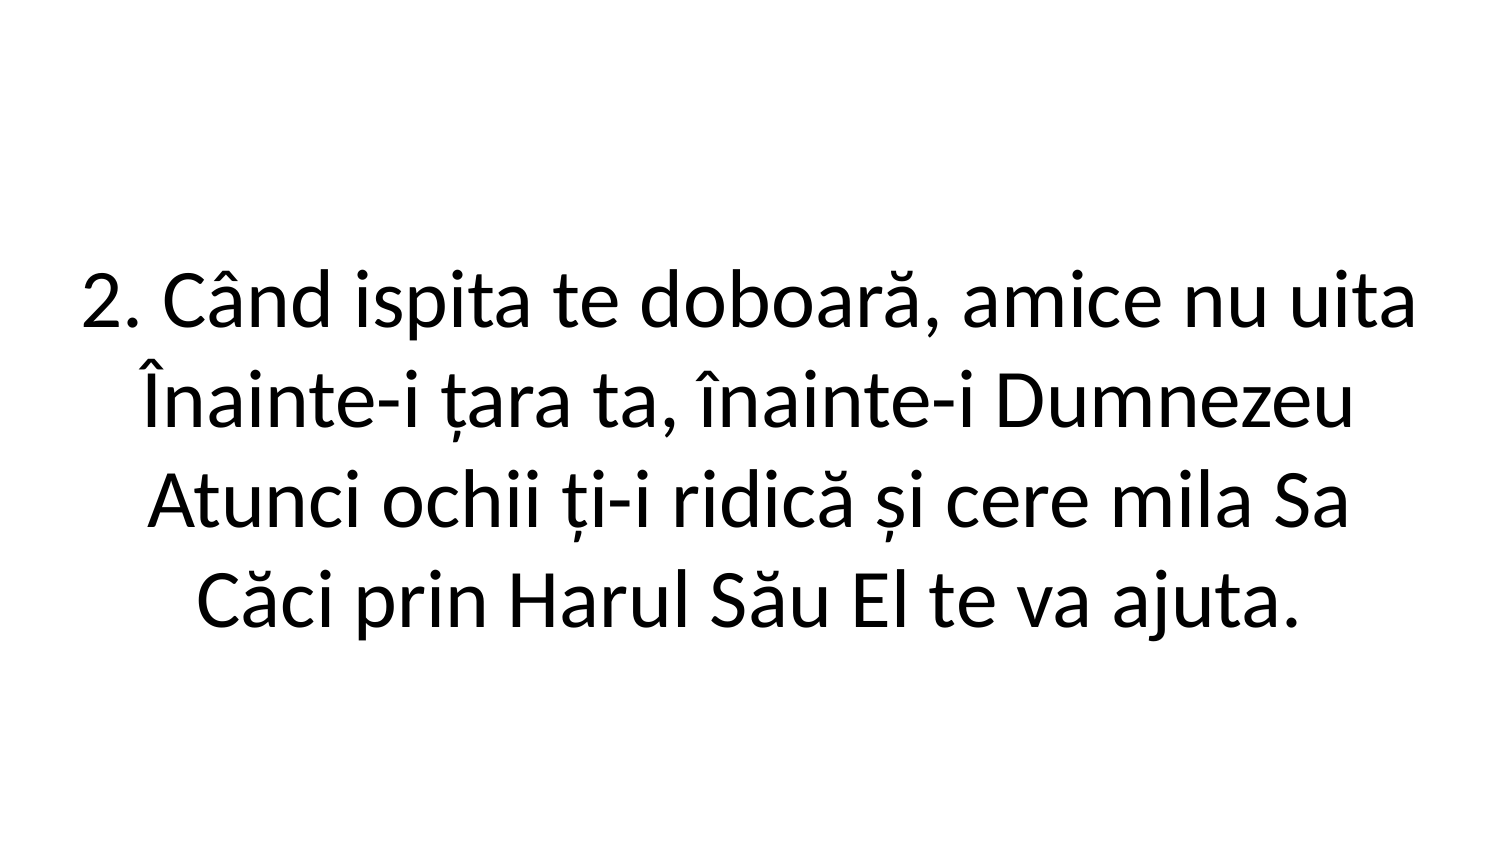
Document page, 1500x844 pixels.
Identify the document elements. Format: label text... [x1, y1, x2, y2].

text_box 2. Când ispita te doboară, amice nu uita Înainte-i țara ta, înainte-i Dumnezeu Atunci ochii ți-i ridică și cere mila Sa Căci prin Harul Său El te va ajuta. [65, 192, 1435, 652]
